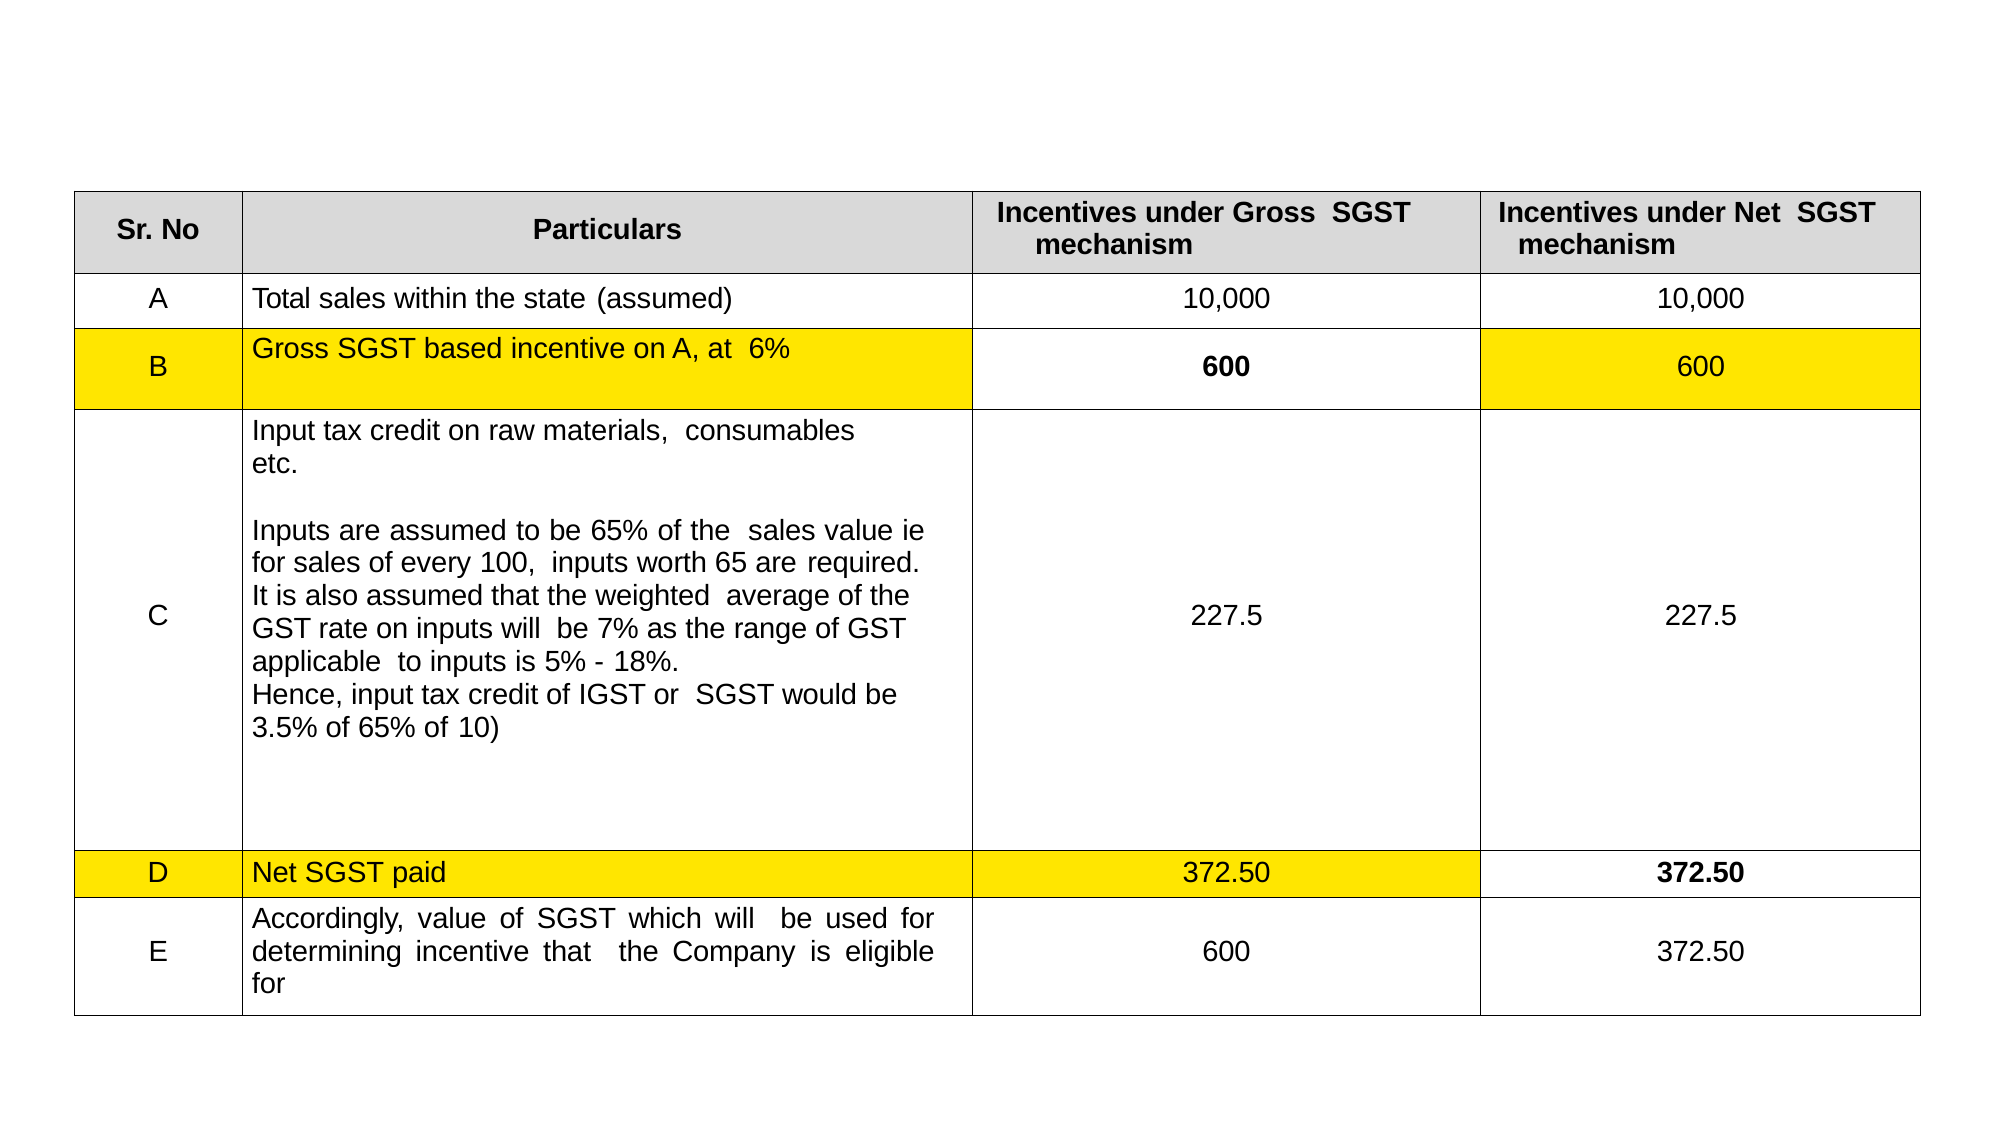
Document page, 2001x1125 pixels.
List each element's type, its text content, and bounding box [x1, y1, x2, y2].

table_header Incentives under Gross SGST mechanism [973, 192, 1480, 273]
table_cell 372.50 [1481, 851, 1920, 897]
table_cell 10,000 [1481, 274, 1920, 328]
table_cell E [75, 898, 242, 1015]
table_cell Net SGST paid [243, 851, 972, 897]
table_cell 10,000 [973, 274, 1480, 328]
table_cell 600 [973, 329, 1480, 409]
table_cell D [75, 851, 242, 897]
table_header Particulars [243, 192, 972, 273]
table_cell 600 [973, 898, 1480, 1015]
table_cell Input tax credit on raw materials, consumables etc. Inputs are assumed to be 65% of the sales value ie for sales of every 100, inputs worth 65 are required. It is also assumed that the weighted average of the GST rate on inputs will be 7% as the range of GST applicable to inputs is 5% - 18%. Hence, input tax credit of IGST or SGST would be 3.5% of 65% of 10) [243, 410, 972, 850]
table_cell C [75, 410, 242, 850]
table_cell Accordingly, value of SGST which will be used for determining incentive that the Company is eligible for [243, 898, 972, 1015]
table_header Sr. No [75, 192, 242, 273]
table_cell 600 [1481, 329, 1920, 409]
table_cell 372.50 [1481, 898, 1920, 1015]
table_cell 227.5 [1481, 410, 1920, 850]
table_cell Gross SGST based incentive on A, at 6% [243, 329, 972, 409]
table_header Incentives under Net SGST mechanism [1481, 192, 1920, 273]
table_cell 227.5 [973, 410, 1480, 850]
table_cell Total sales within the state (assumed) [243, 274, 972, 328]
table_cell 372.50 [973, 851, 1480, 897]
table_cell B [75, 329, 242, 409]
table_cell A [75, 274, 242, 328]
